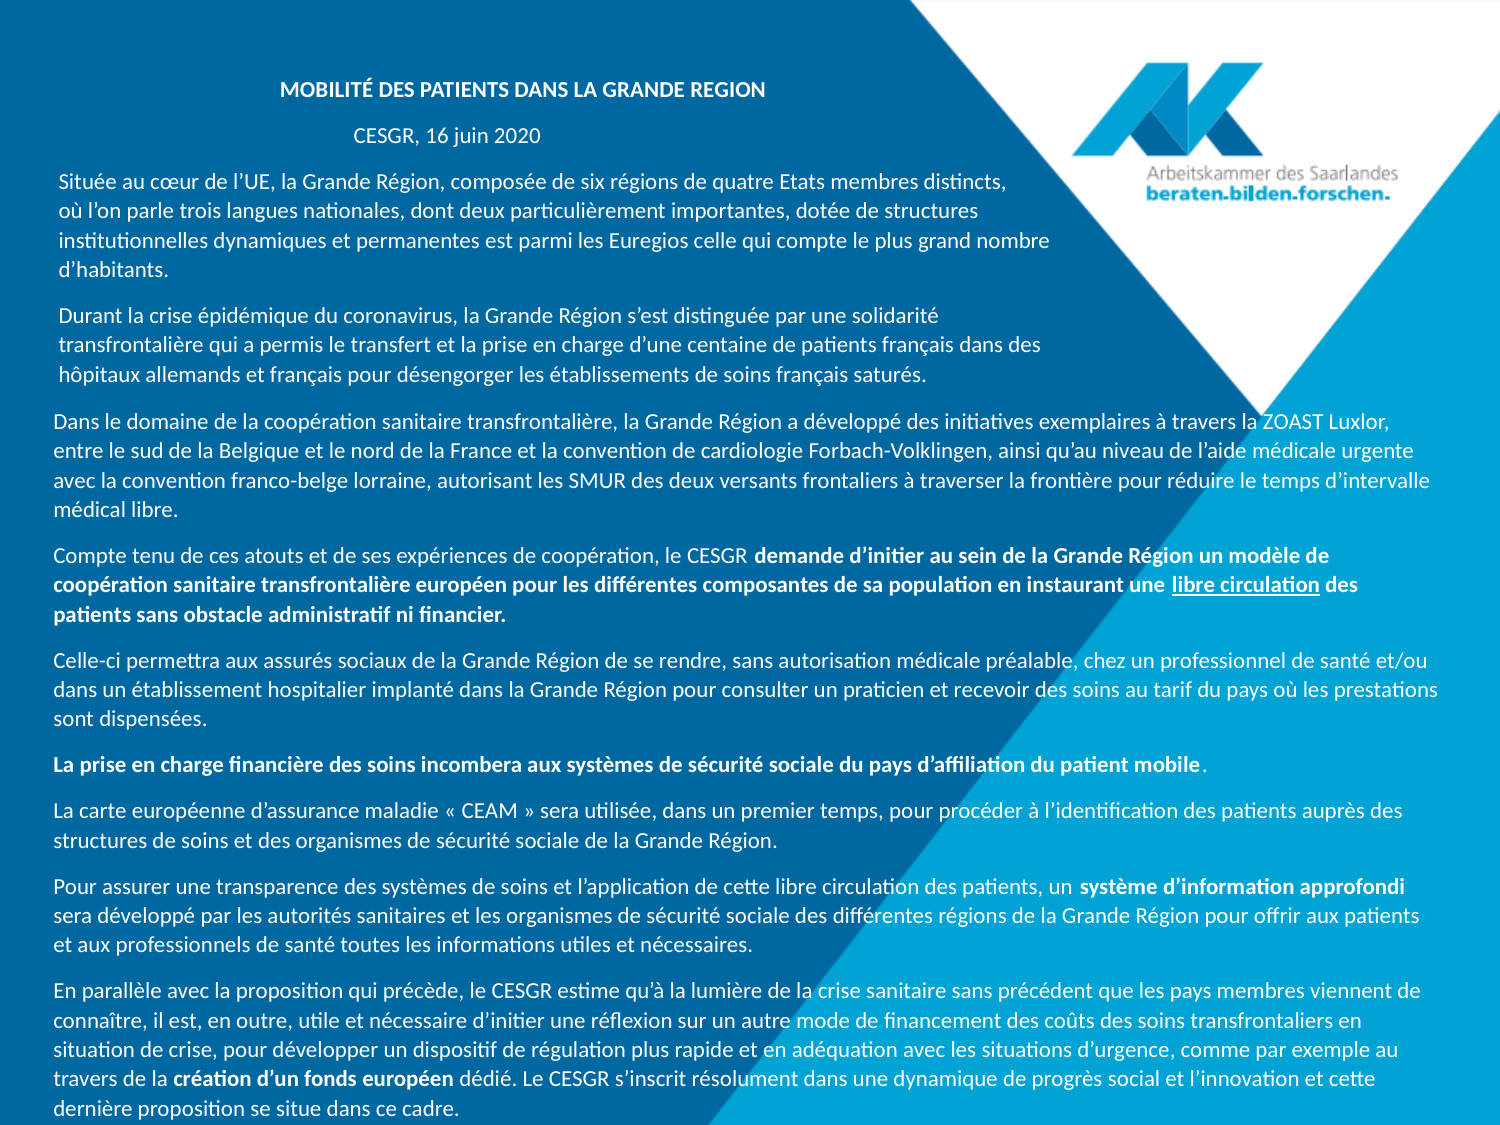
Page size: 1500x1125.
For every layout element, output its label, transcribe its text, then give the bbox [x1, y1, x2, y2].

text_box MOBILITÉ DES PATIENTS DANS LA GRANDE REGION CESGR, 16 juin 2020 Située au cœur de l’UE, la Grande Région, composée de six régions de quatre Etats membres distincts, où l’on parle trois langues nationales, dont deux particulièrement importantes, dotée de structures institutionnelles dynamiques et permanentes est parmi les Euregios celle qui compte le plus grand nombre d’habitants. Durant la crise épidémique du coronavirus, la Grande Région s’est distinguée par une solidarité transfrontalière qui a permis le transfert et la prise en charge d’une centaine de patients français dans des hôpitaux allemands et français pour désengorger les établissements de soins français saturés. [43, 65, 1072, 395]
text_box Dans le domaine de la coopération sanitaire transfrontalière, la Grande Région a développé des initiatives exemplaires à travers la ZOAST Luxlor, entre le sud de la Belgique et le nord de la France et la convention de cardiologie Forbach-Volklingen, ainsi qu’au niveau de l’aide médicale urgente avec la convention franco-belge lorraine, autorisant les SMUR des deux versants frontaliers à traverser la frontière pour réduire le temps d’intervalle médical libre. Compte tenu de ces atouts et de ses expériences de coopération, le CESGR demande d’initier au sein de la Grande Région un modèle de coopération sanitaire transfrontalière européen pour les différentes composantes de sa population en instaurant une libre circulation des patients sans obstacle administratif ni financier. Celle-ci permettra aux assurés sociaux de la Grande Région de se rendre, sans autorisation médicale préalable, chez un professionnel de santé et/ou dans un établissement hospitalier implanté dans la Grande Région pour consulter un praticien et recevoir des soins au tarif du pays où les prestations sont dispensées. La prise en charge financière des soins incombera aux systèmes de sécurité sociale du pays d’affiliation du patient mobile. La carte européenne d’assurance maladie « CEAM » sera utilisée, dans un premier temps, pour procéder à l’identification des patients auprès des structures de soins et des organismes de sécurité sociale de la Grande Région. Pour assurer une transparence des systèmes de soins et l’application de cette libre circulation des patients, un système d’information approfondi sera développé par les autorités sanitaires et les organismes de sécurité sociale des différentes régions de la Grande Région pour offrir aux patients et aux professionnels de santé toutes les informations utiles et nécessaires. En parallèle avec la proposition qui précède, le CESGR estime qu’à la lumière de la crise sanitaire sans précédent que les pays membres viennent de connaître, il est, en outre, utile et nécessaire d’initier une réflexion sur un autre mode de financement des coûts des soins transfrontaliers en situation de crise, pour développer un dispositif de régulation plus rapide et en adéquation avec les situations d’urgence, comme par exemple au travers de la création d’un fonds européen dédié. Le CESGR s’inscrit résolument dans une dynamique de progrès social et l’innovation et cette dernière proposition se situe dans ce cadre. [38, 397, 1457, 1125]
